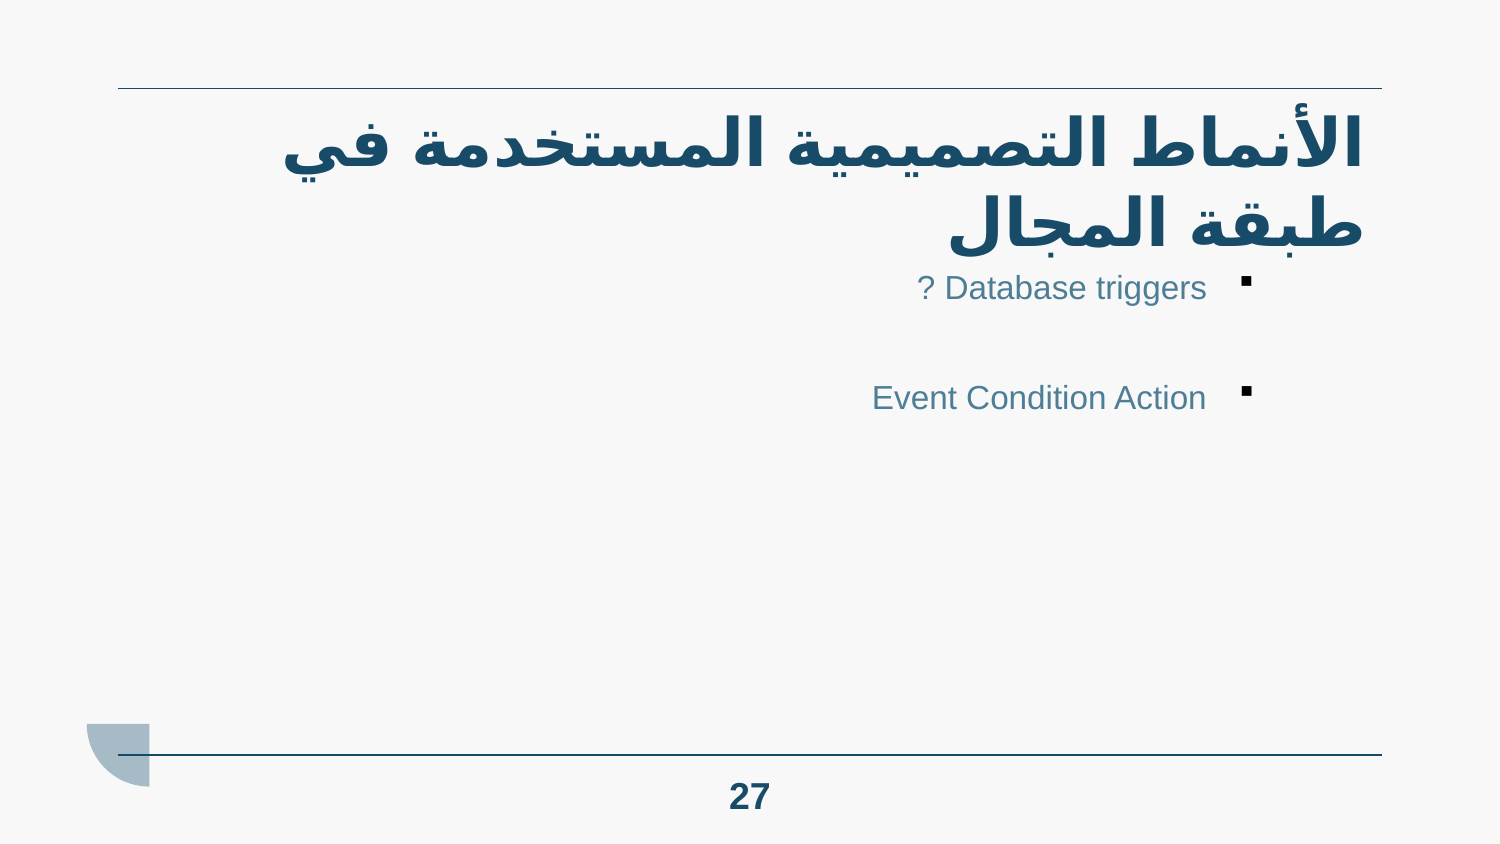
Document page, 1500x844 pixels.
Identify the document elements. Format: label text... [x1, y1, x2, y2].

text_box 27 [698, 758, 801, 831]
text_box Event Condition Action [791, 368, 1269, 463]
title الأنماط التصميمية المستخدمة في طبقة المجال [118, 85, 1382, 170]
text_box Database triggers ? [865, 258, 1269, 353]
